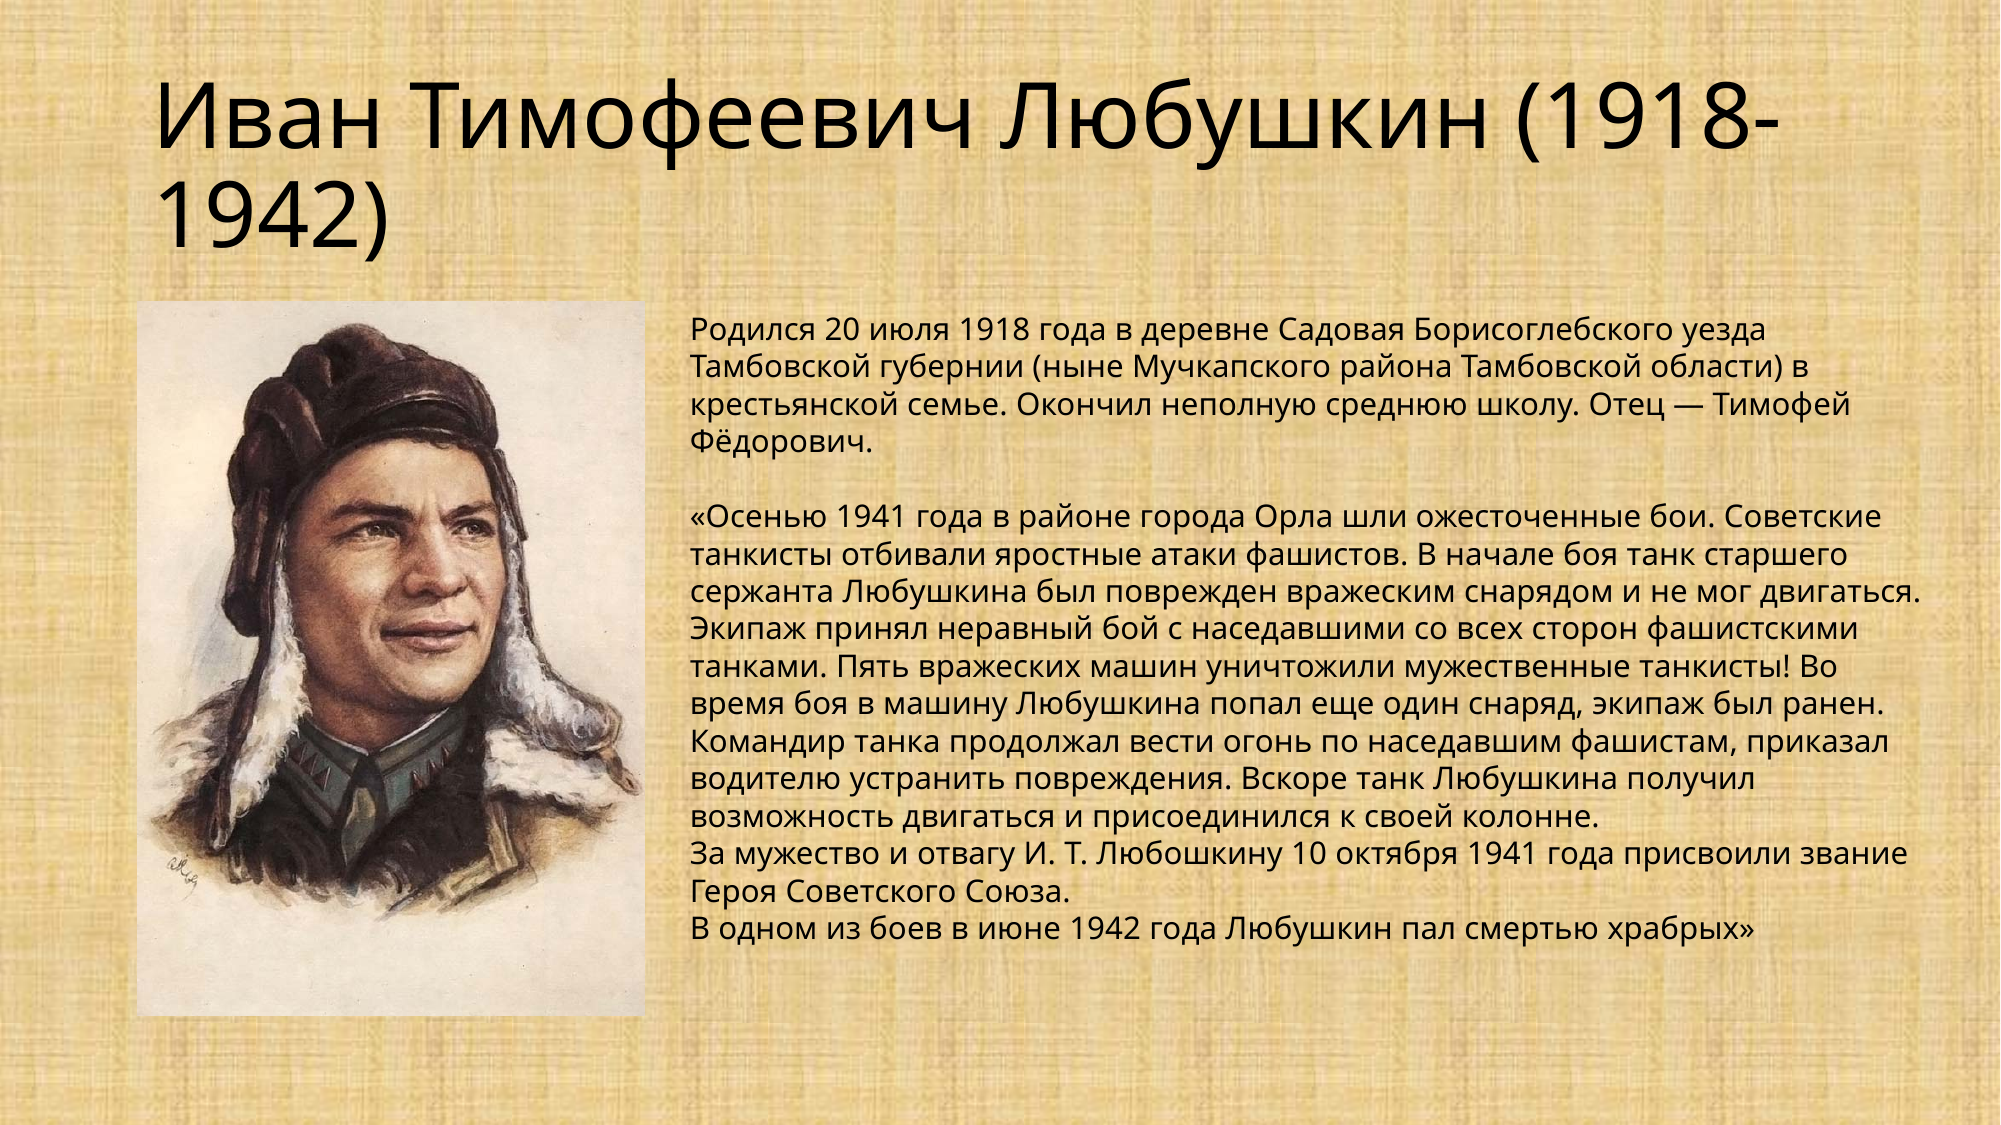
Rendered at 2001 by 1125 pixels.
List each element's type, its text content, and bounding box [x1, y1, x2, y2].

text_box Родился 20 июля 1918 года в деревне Садовая Борисоглебского уезда Тамбовской губернии (ныне Мучкапского района Тамбовской области) в крестьянской семье. Окончил неполную среднюю школу. Отец — Тимофей Фёдорович. «Осенью 1941 года в районе города Орла шли ожесточенные бои. Советские танкисты отбивали яростные атаки фашистов. В начале боя танк старшего сержанта Любушкина был поврежден вражеским снарядом и не мог двигаться. Экипаж принял неравный бой с наседавшими со всех сторон фашистскими танками. Пять вражеских машин уничтожили мужественные танкисты! Во время боя в машину Любушкина попал еще один снаряд, экипаж был ранен. Командир танка продолжал вести огонь по наседавшим фашистам, приказал водителю устранить повреждения. Вскоре танк Любушкина получил возможность двигаться и присоединился к своей колонне. За мужество и отвагу И. Т. Любошкину 10 октября 1941 года присвоили звание Героя Советского Союза. В одном из боев в июне 1942 года Любушкин пал смертью храбрых» [675, 301, 1945, 954]
picture [0, 0, 2001, 1125]
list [137, 301, 645, 1016]
title Иван Тимофеевич Любушкин (1918-1942) [137, 59, 1863, 278]
